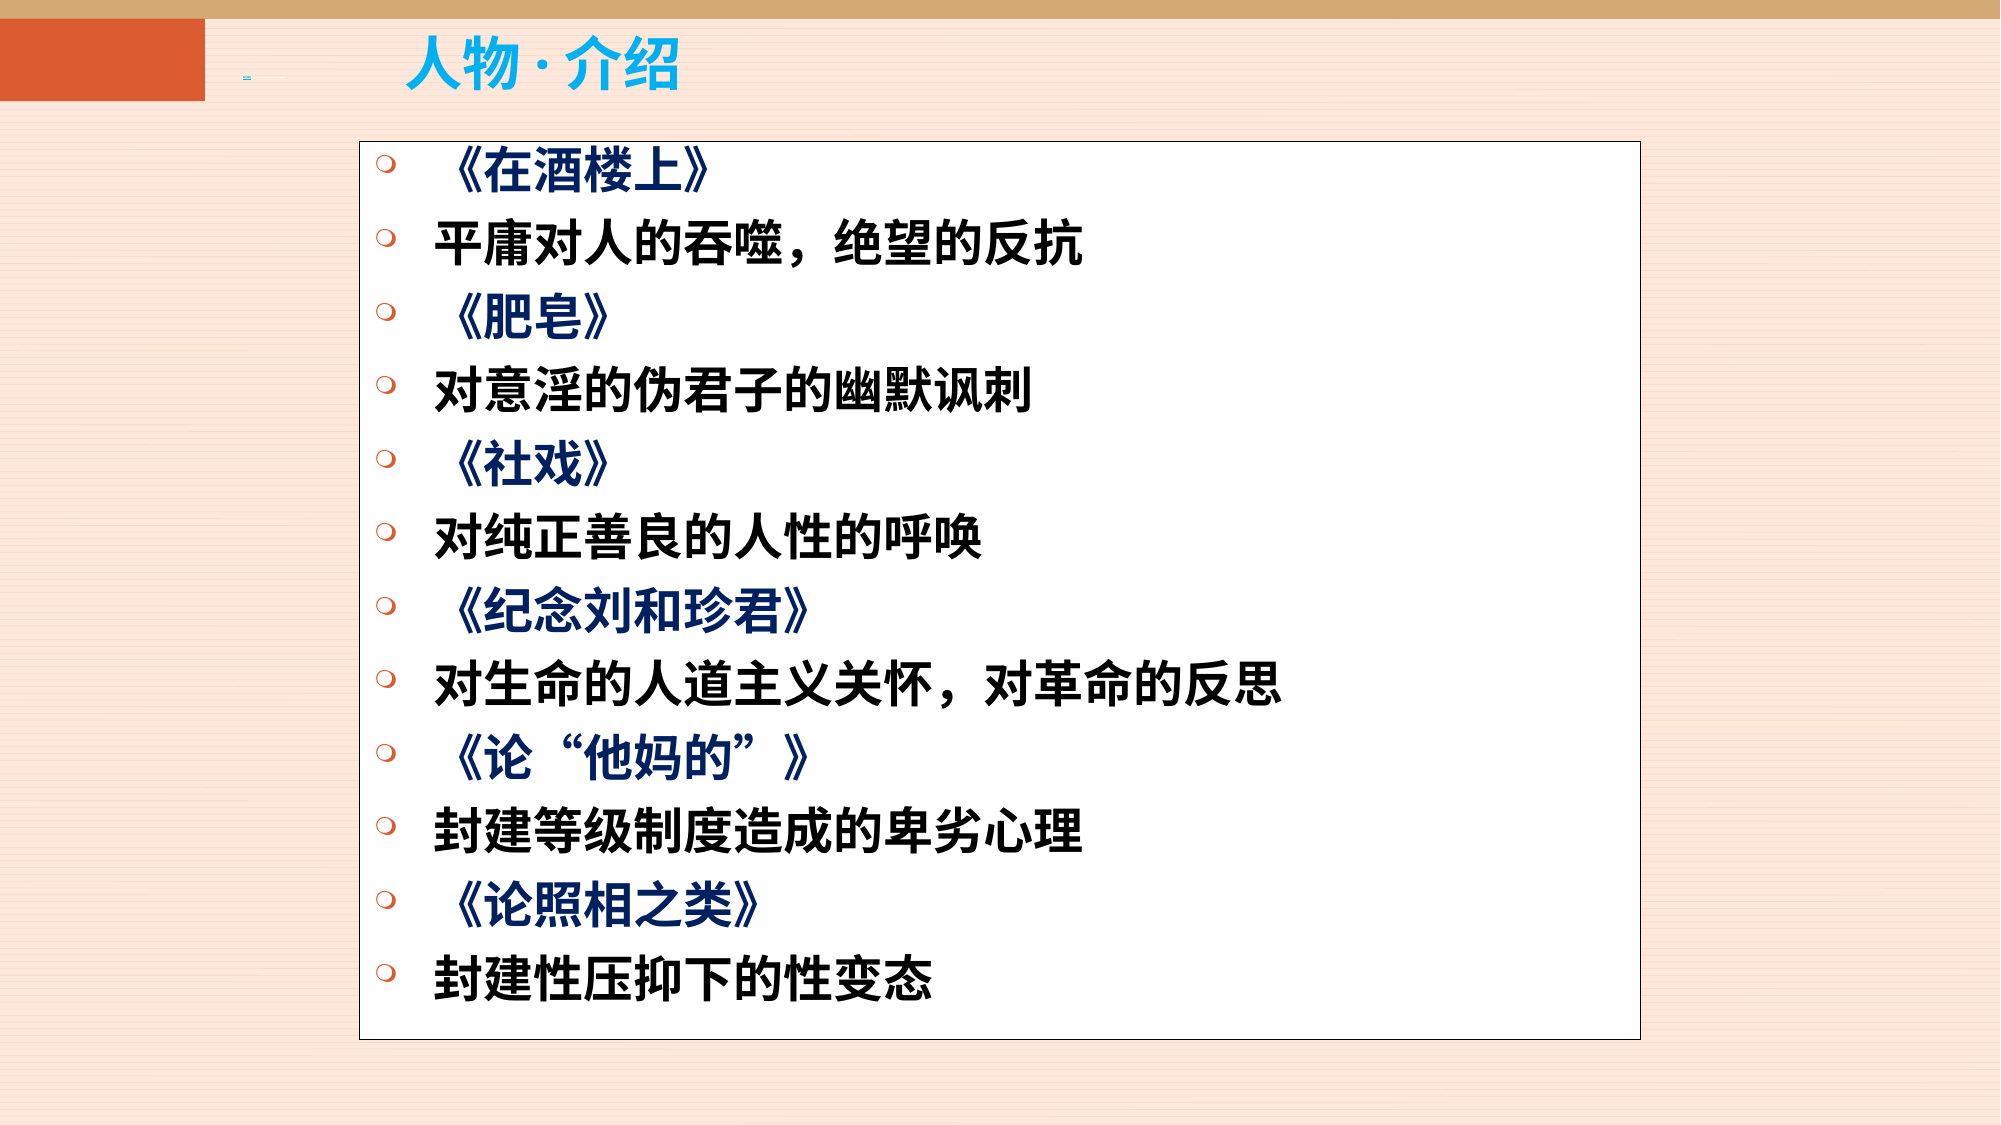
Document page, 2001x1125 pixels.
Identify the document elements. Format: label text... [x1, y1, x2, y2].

list 《在酒楼上》 平庸对人的吞噬，绝望的反抗 《肥皂》 对意淫的伪君子的幽默讽刺 《社戏》 对纯正善良的人性的呼唤 《纪念刘和珍君》 对生命的人道主义关怀，对革命的反思 《论“他妈的”》 封建等级制度造成的卑劣心理 《论照相之类》 封建性压抑下的性变态 [359, 141, 1641, 1040]
text_box 人物·介绍 [352, 20, 734, 104]
